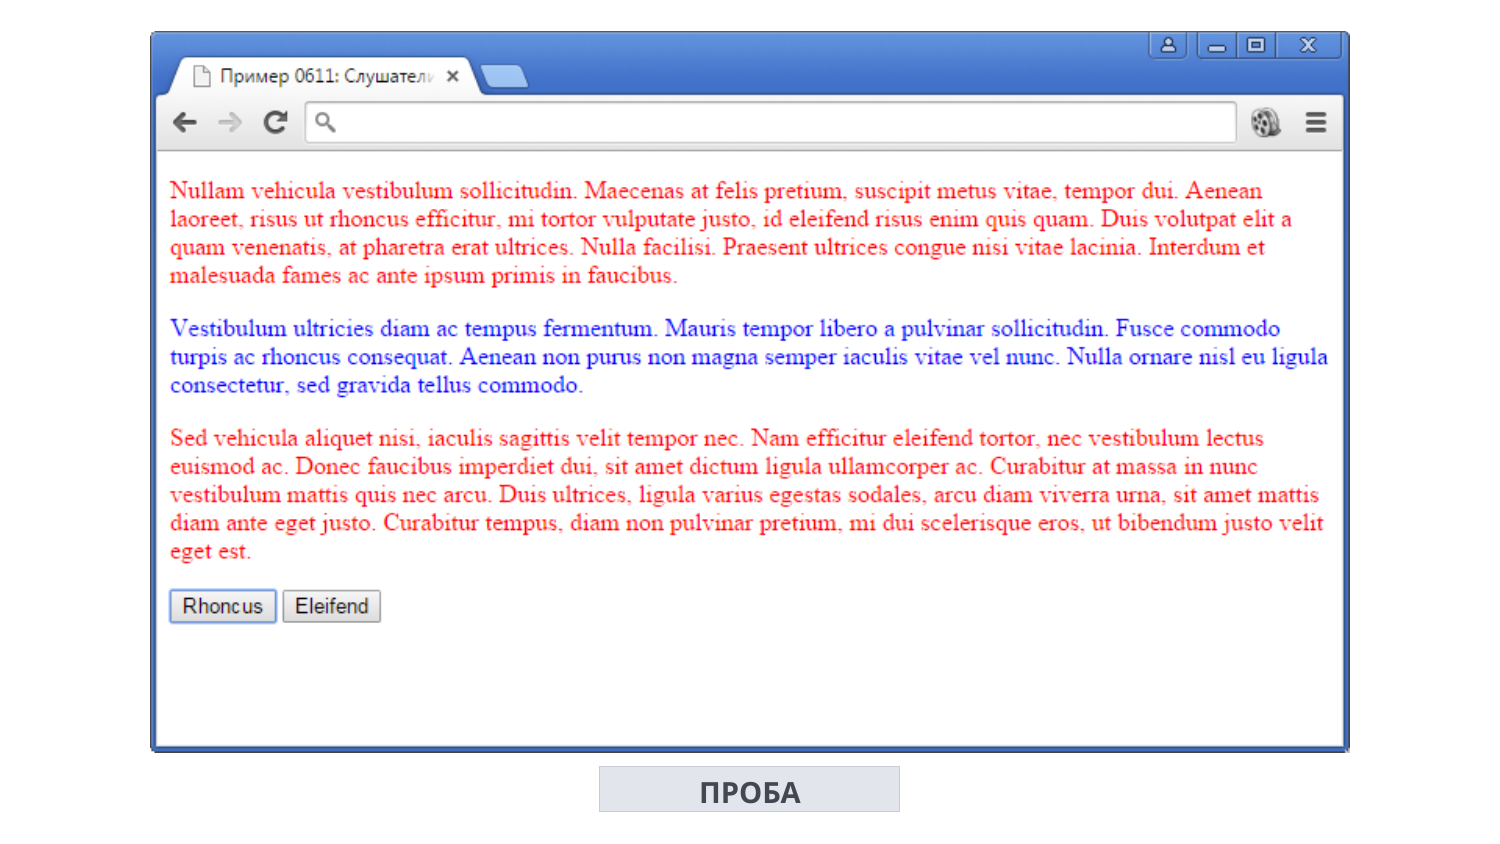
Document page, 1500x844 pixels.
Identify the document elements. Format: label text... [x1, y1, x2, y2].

text_box ПРОБА [599, 766, 900, 812]
picture [149, 31, 1351, 753]
